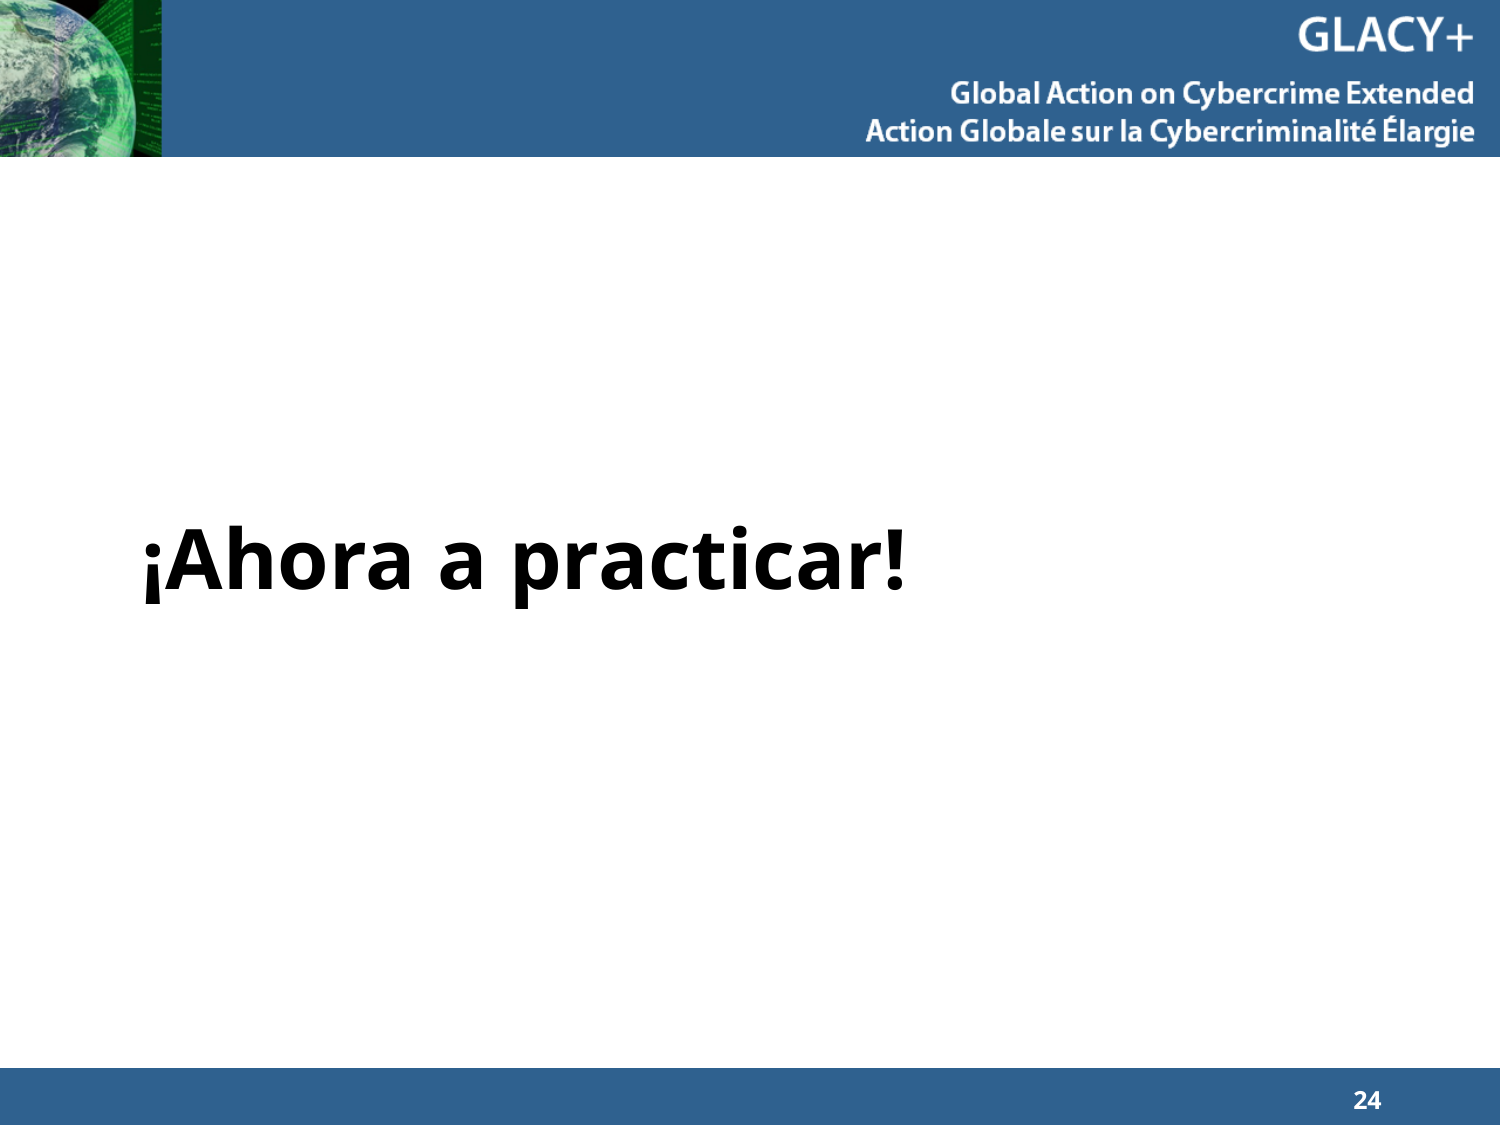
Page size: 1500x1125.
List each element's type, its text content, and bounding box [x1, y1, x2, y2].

title ¡Ahora a practicar! [126, 493, 1477, 632]
picture [0, 0, 1500, 157]
slide_number 24 [1059, 1071, 1397, 1125]
